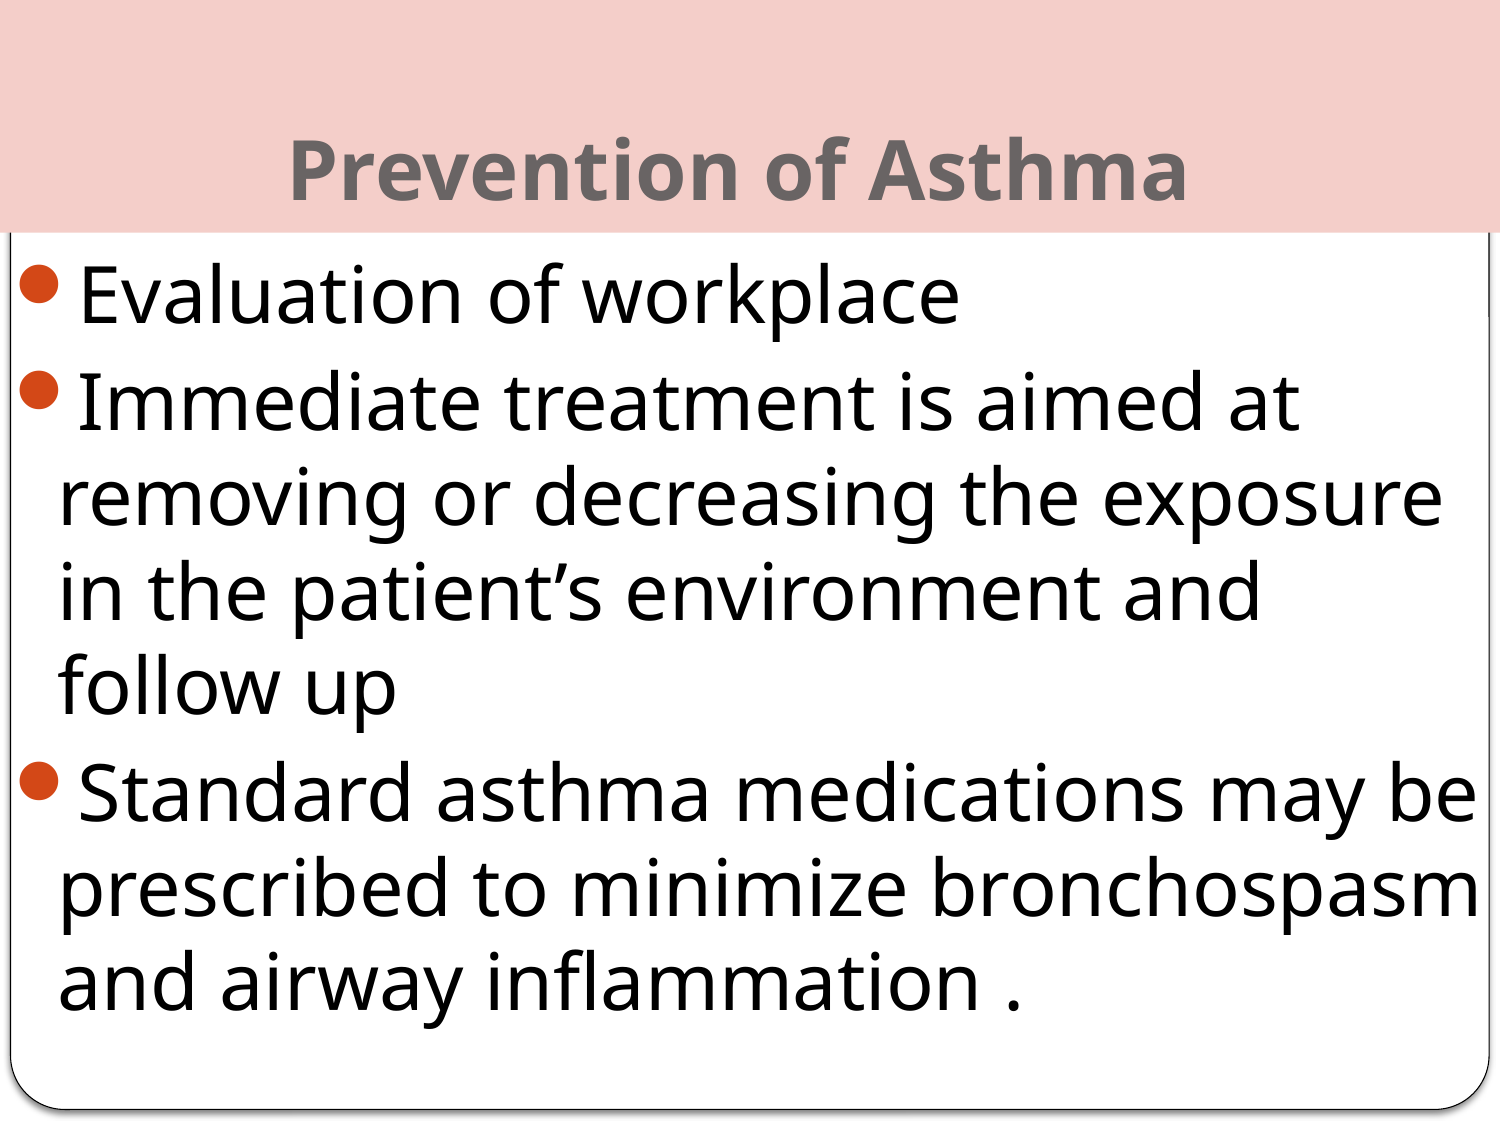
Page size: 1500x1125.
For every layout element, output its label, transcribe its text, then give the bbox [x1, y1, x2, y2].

title Prevention of Asthma [0, 0, 1500, 233]
list Evaluation of workplace Immediate treatment is aimed at removing or decreasing the exposure in the patient’s environment and follow up Standard asthma medications may be prescribed to minimize bronchospasm and airway inflammation . [0, 237, 1500, 1125]
